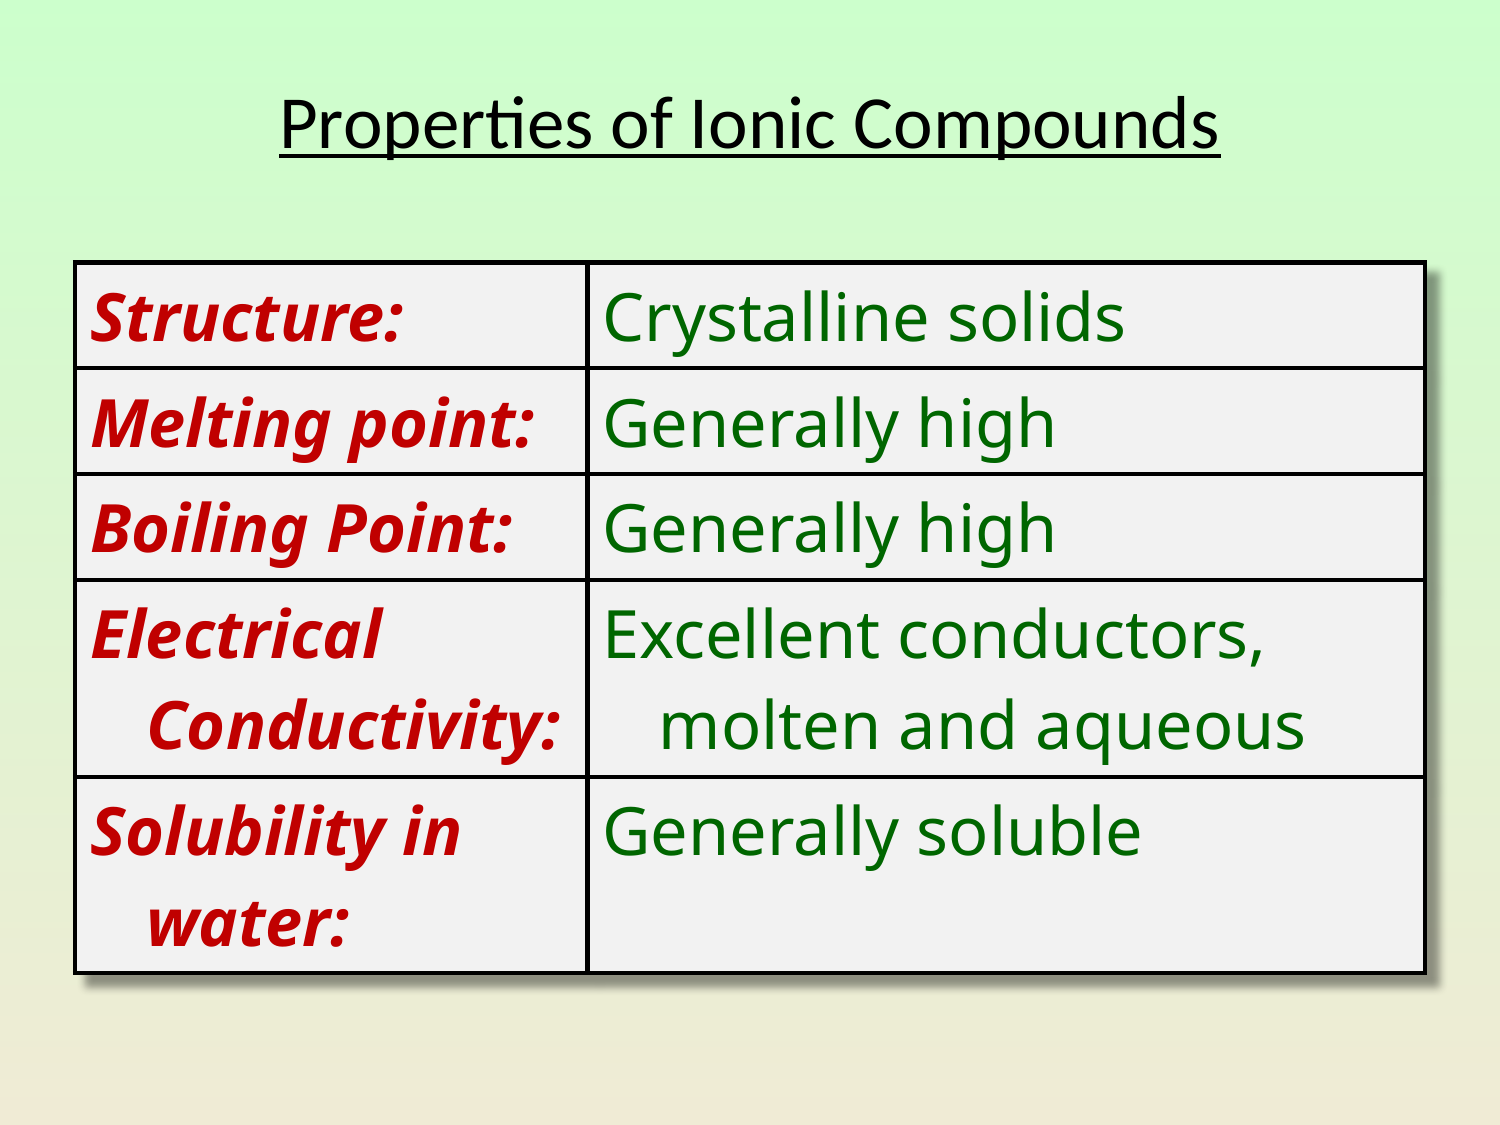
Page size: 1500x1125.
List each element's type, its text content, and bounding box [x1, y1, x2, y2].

table_cell Excellent conductors, molten and aqueous [590, 582, 1423, 775]
table_cell Generally high [590, 370, 1423, 472]
table_cell Generally high [590, 476, 1423, 578]
title Properties of Ionic Compounds [112, 24, 1388, 213]
table_header Crystalline solids [590, 265, 1423, 366]
table_cell Solubility in water: [77, 779, 585, 971]
table_cell Boiling Point: [77, 476, 585, 578]
table_cell Melting point: [77, 370, 585, 472]
table_cell Electrical Conductivity: [77, 582, 585, 775]
table_header Structure: [77, 265, 585, 366]
table_cell Generally soluble [590, 779, 1423, 971]
